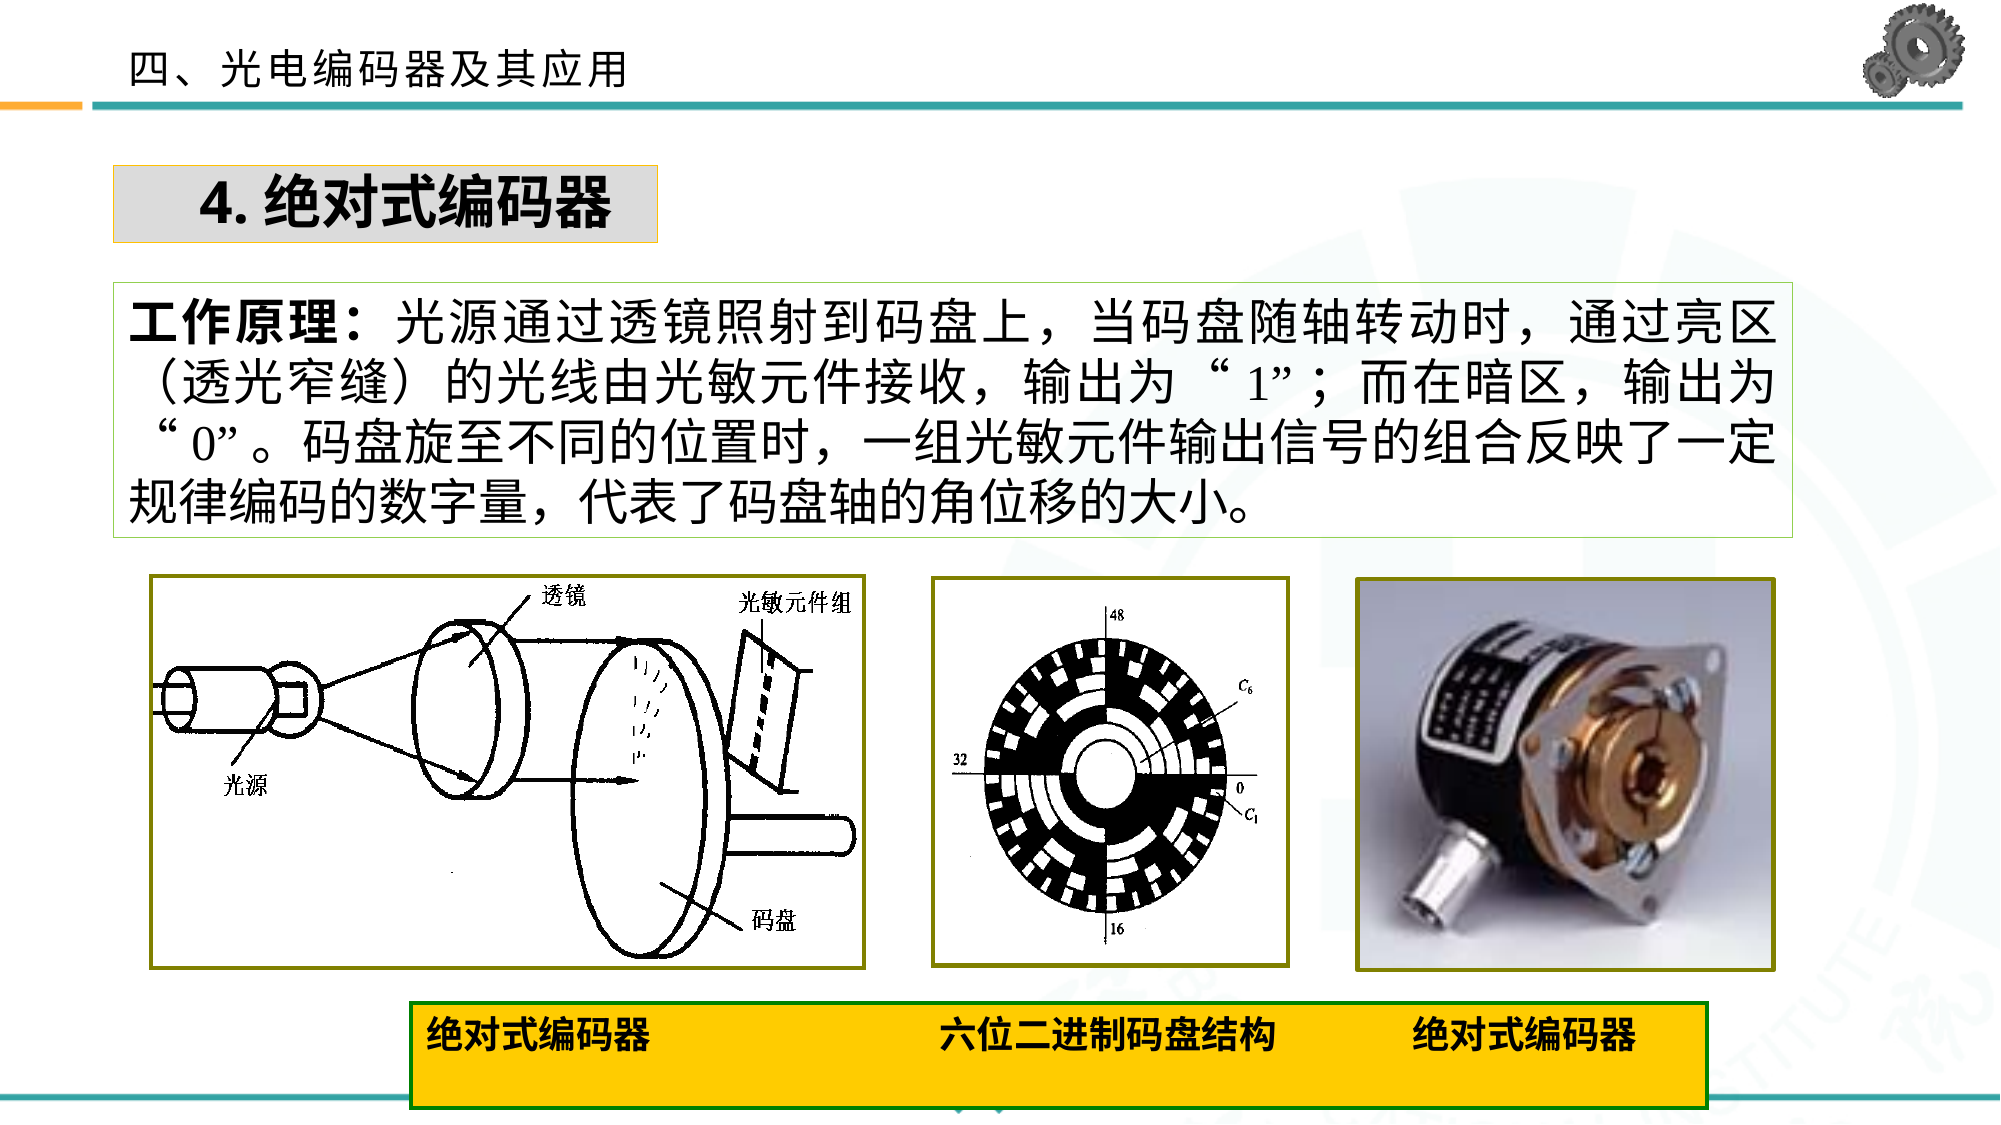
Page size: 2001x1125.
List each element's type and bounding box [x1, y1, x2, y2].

picture [0, 0, 2000, 1124]
text_box [153, 577, 1286, 967]
